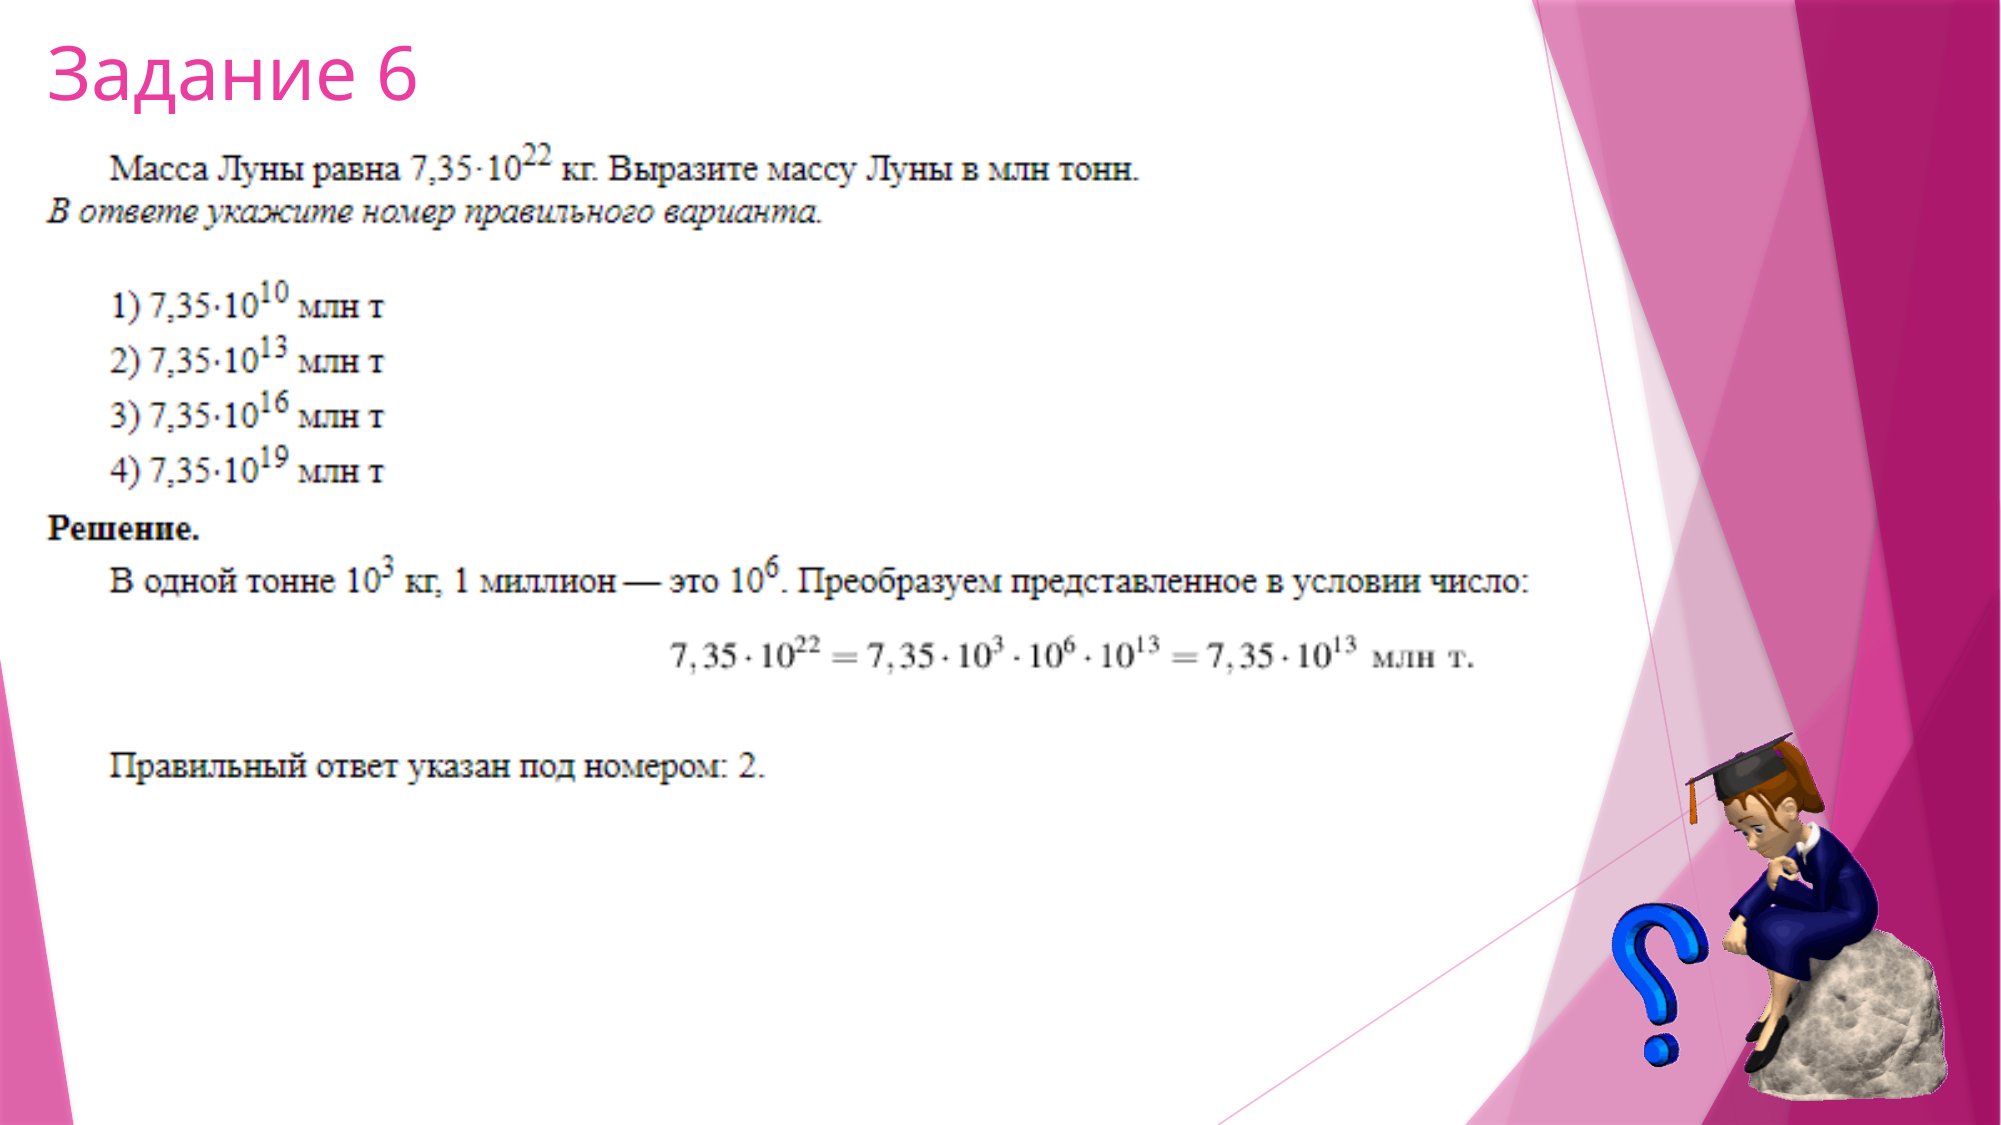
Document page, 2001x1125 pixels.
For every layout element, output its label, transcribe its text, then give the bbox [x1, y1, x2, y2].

title Задание 6 [32, 18, 1444, 141]
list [32, 141, 1550, 819]
picture [1585, 719, 1961, 1111]
